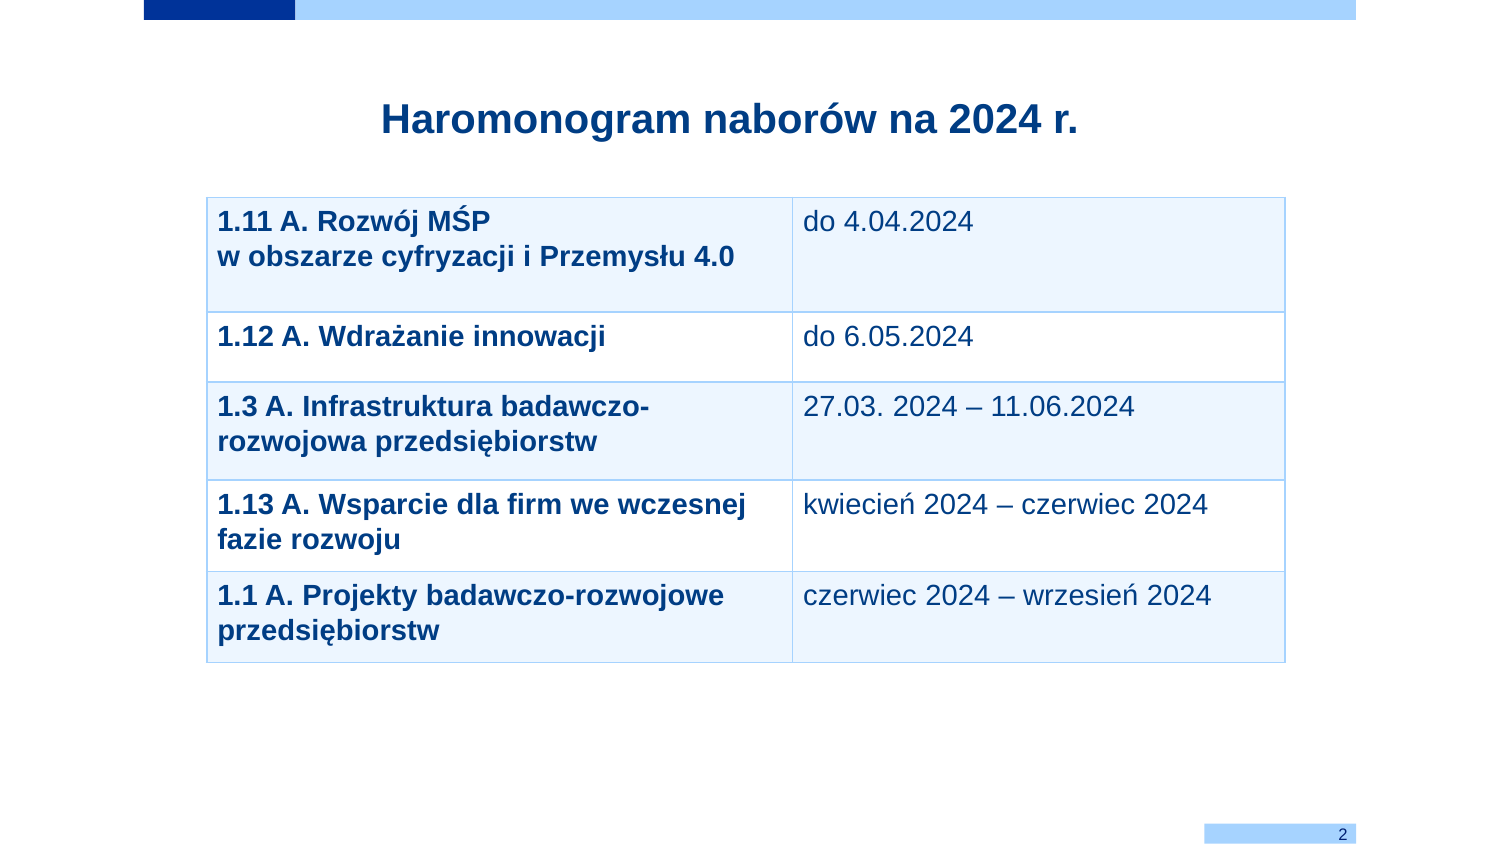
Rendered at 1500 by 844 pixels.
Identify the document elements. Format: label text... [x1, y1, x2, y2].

table_cell 1.3 A. Infrastruktura badawczo-rozwojowa przedsiębiorstw [208, 383, 792, 479]
table_cell 27.03. 2024 – 11.06.2024 [793, 383, 1284, 479]
table_cell 1.1 A. Projekty badawczo-rozwojowe przedsiębiorstw [208, 572, 792, 662]
table_cell 1.13 A. Wsparcie dla firm we wczesnej fazie rozwoju [208, 481, 792, 571]
text_box 2 [1196, 823, 1348, 844]
table_header do 4.04.2024 [793, 198, 1284, 311]
table_header 1.11 A. Rozwój MŚP w obszarze cyfryzacji i Przemysłu 4.0 [208, 198, 792, 311]
table_cell czerwiec 2024 – wrzesień 2024 [793, 572, 1284, 662]
table_cell do 6.05.2024 [793, 313, 1284, 381]
table_cell 1.12 A. Wdrażanie innowacji [208, 313, 792, 381]
table_cell kwiecień 2024 – czerwiec 2024 [793, 481, 1284, 571]
text_box Haromonogram naborów na 2024 r. [218, 84, 1253, 149]
